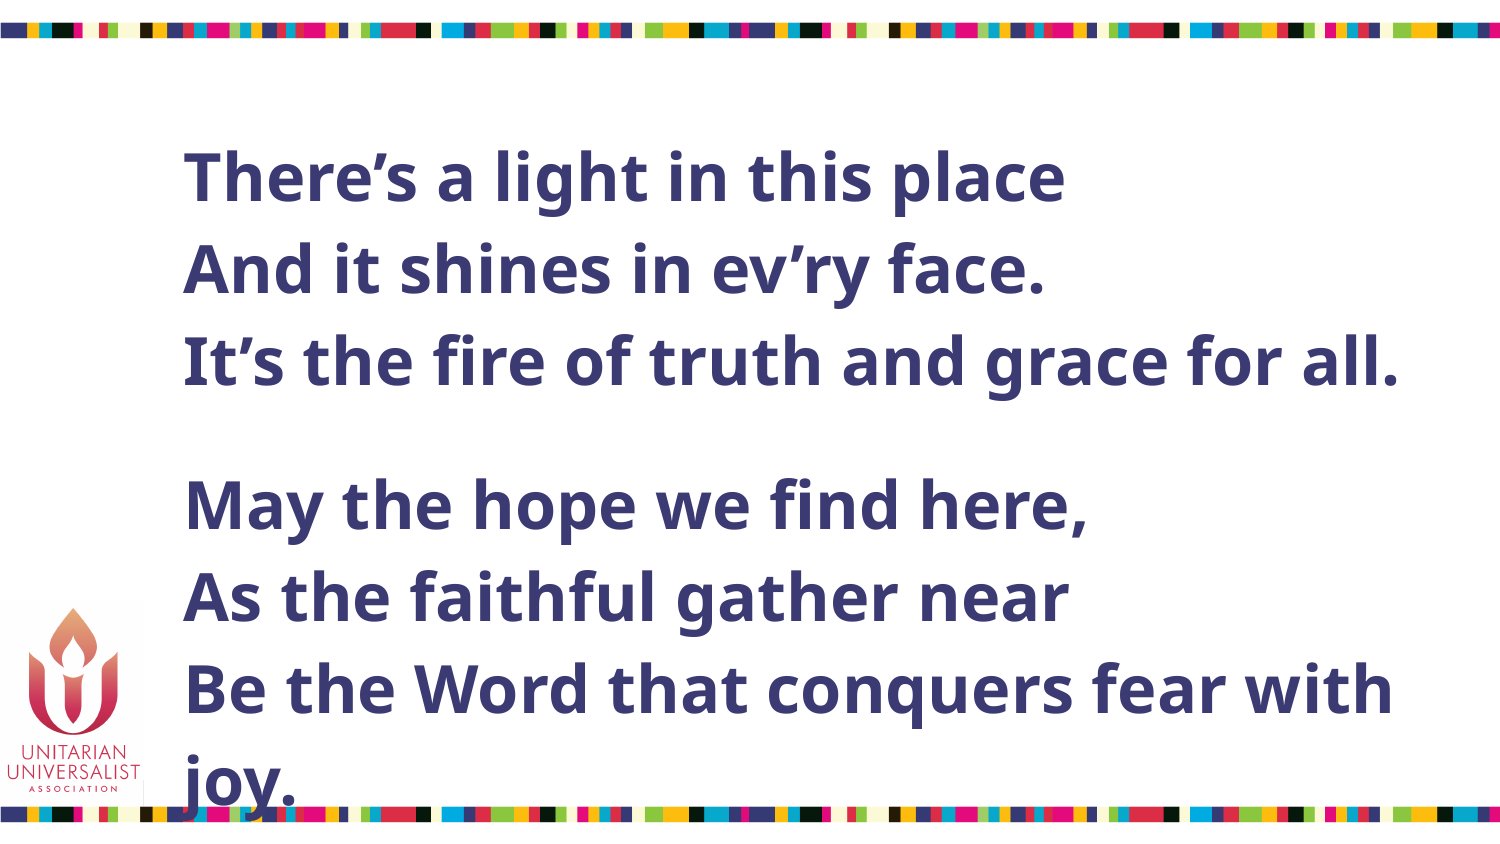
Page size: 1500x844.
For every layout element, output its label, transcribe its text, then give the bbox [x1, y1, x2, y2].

picture [0, 600, 1500, 824]
picture [0, 22, 1500, 40]
text_box There’s a light in this place And it shines in ev’ry face. It’s the fire of truth and grace for all. May the hope we find here, As the faithful gather near Be the Word that conquers fear with joy. [168, 107, 1495, 805]
